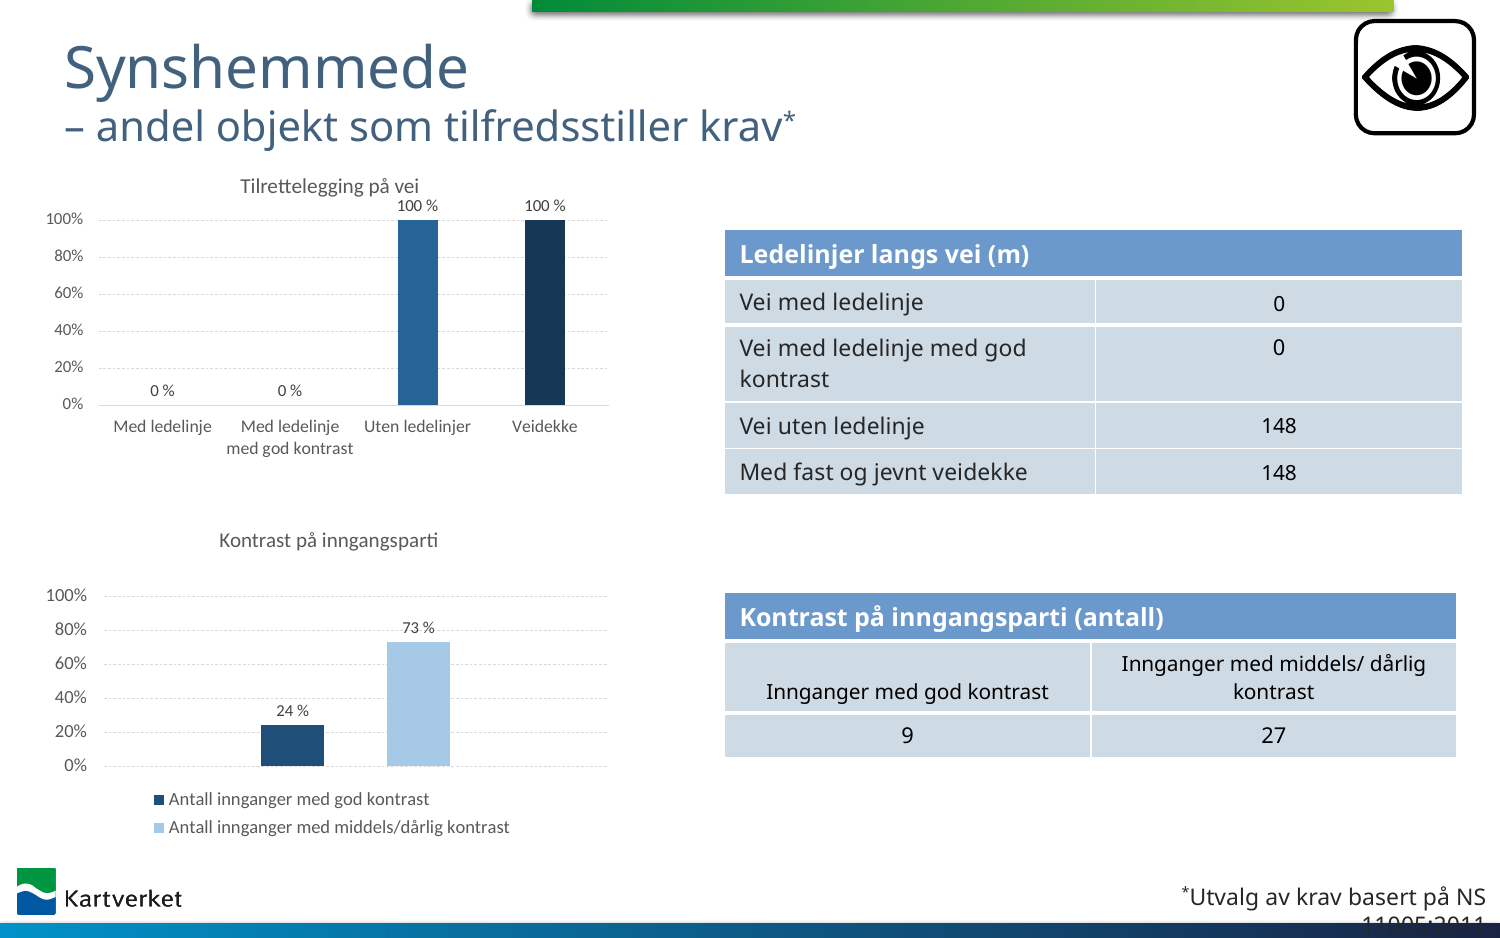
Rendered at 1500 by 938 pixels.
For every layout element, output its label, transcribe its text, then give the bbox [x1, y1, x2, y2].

table_cell 27 [1092, 715, 1456, 757]
table_cell Vei med ledelinje [725, 280, 1095, 323]
text_box *Utvalg av krav basert på NS 11005:2011 [1068, 873, 1500, 938]
table_cell Vei uten ledelinje [725, 403, 1095, 448]
table_cell 0 [1096, 327, 1462, 401]
picture [41, 166, 619, 492]
table_cell 9 [725, 715, 1090, 757]
table_header Kontrast på inngangsparti (antall) [725, 593, 1456, 639]
table_cell Innganger med middels/ dårlig kontrast [1092, 643, 1456, 711]
table_header Ledelinjer langs vei (m) [725, 230, 1462, 276]
picture [41, 520, 617, 846]
table_cell Med fast og jevnt veidekke [725, 449, 1095, 494]
table_cell Vei med ledelinje med god kontrast [725, 327, 1095, 401]
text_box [1355, 20, 1475, 134]
table_cell 148 [1096, 403, 1462, 448]
table_cell 148 [1096, 449, 1462, 494]
text_box Synshemmede – andel objekt som tilfredsstiller krav* [49, 24, 1431, 158]
table_cell 0 [1096, 280, 1462, 323]
table_cell Innganger med god kontrast [725, 643, 1090, 711]
